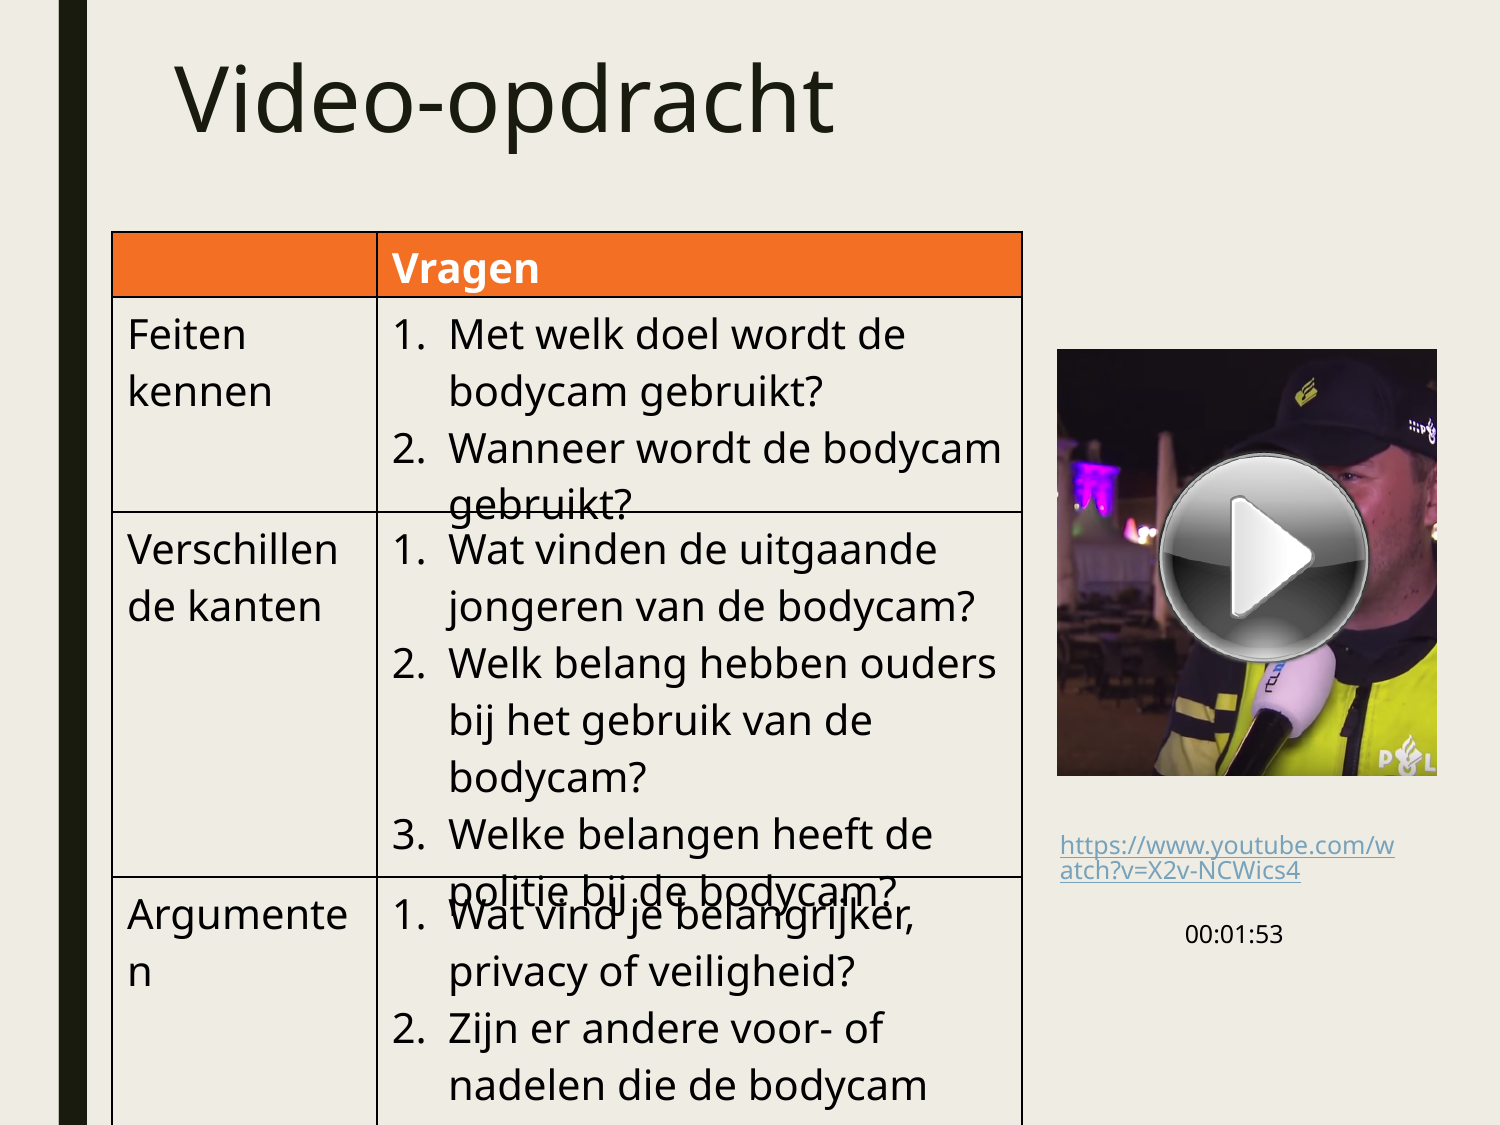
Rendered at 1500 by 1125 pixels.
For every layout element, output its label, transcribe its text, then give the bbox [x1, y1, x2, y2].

table_header [113, 233, 376, 296]
table_cell Wat vinden de uitgaande jongeren van de bodycam? Welk belang hebben ouders bij het gebruik van de bodycam? Welke belangen heeft de politie bij de bodycam? [378, 513, 1021, 876]
table_cell Argumenten [113, 878, 376, 1125]
picture [1151, 444, 1376, 669]
text_box https://www.youtube.com/watch?v=X2v-NCWics4 00:01:53 [1045, 822, 1424, 931]
table_cell Verschillende kanten [113, 513, 376, 876]
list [1057, 349, 1437, 776]
table_cell Feiten kennen [113, 298, 376, 511]
table_header Vragen [378, 233, 1021, 296]
table_cell Wat vind je belangrijker, privacy of veiligheid? Zijn er andere voor- of nadelen die de bodycam heeft? [378, 878, 1021, 1125]
title Video-opdracht [159, 47, 1341, 167]
table_cell Met welk doel wordt de bodycam gebruikt? Wanneer wordt de bodycam gebruikt? [378, 298, 1021, 511]
